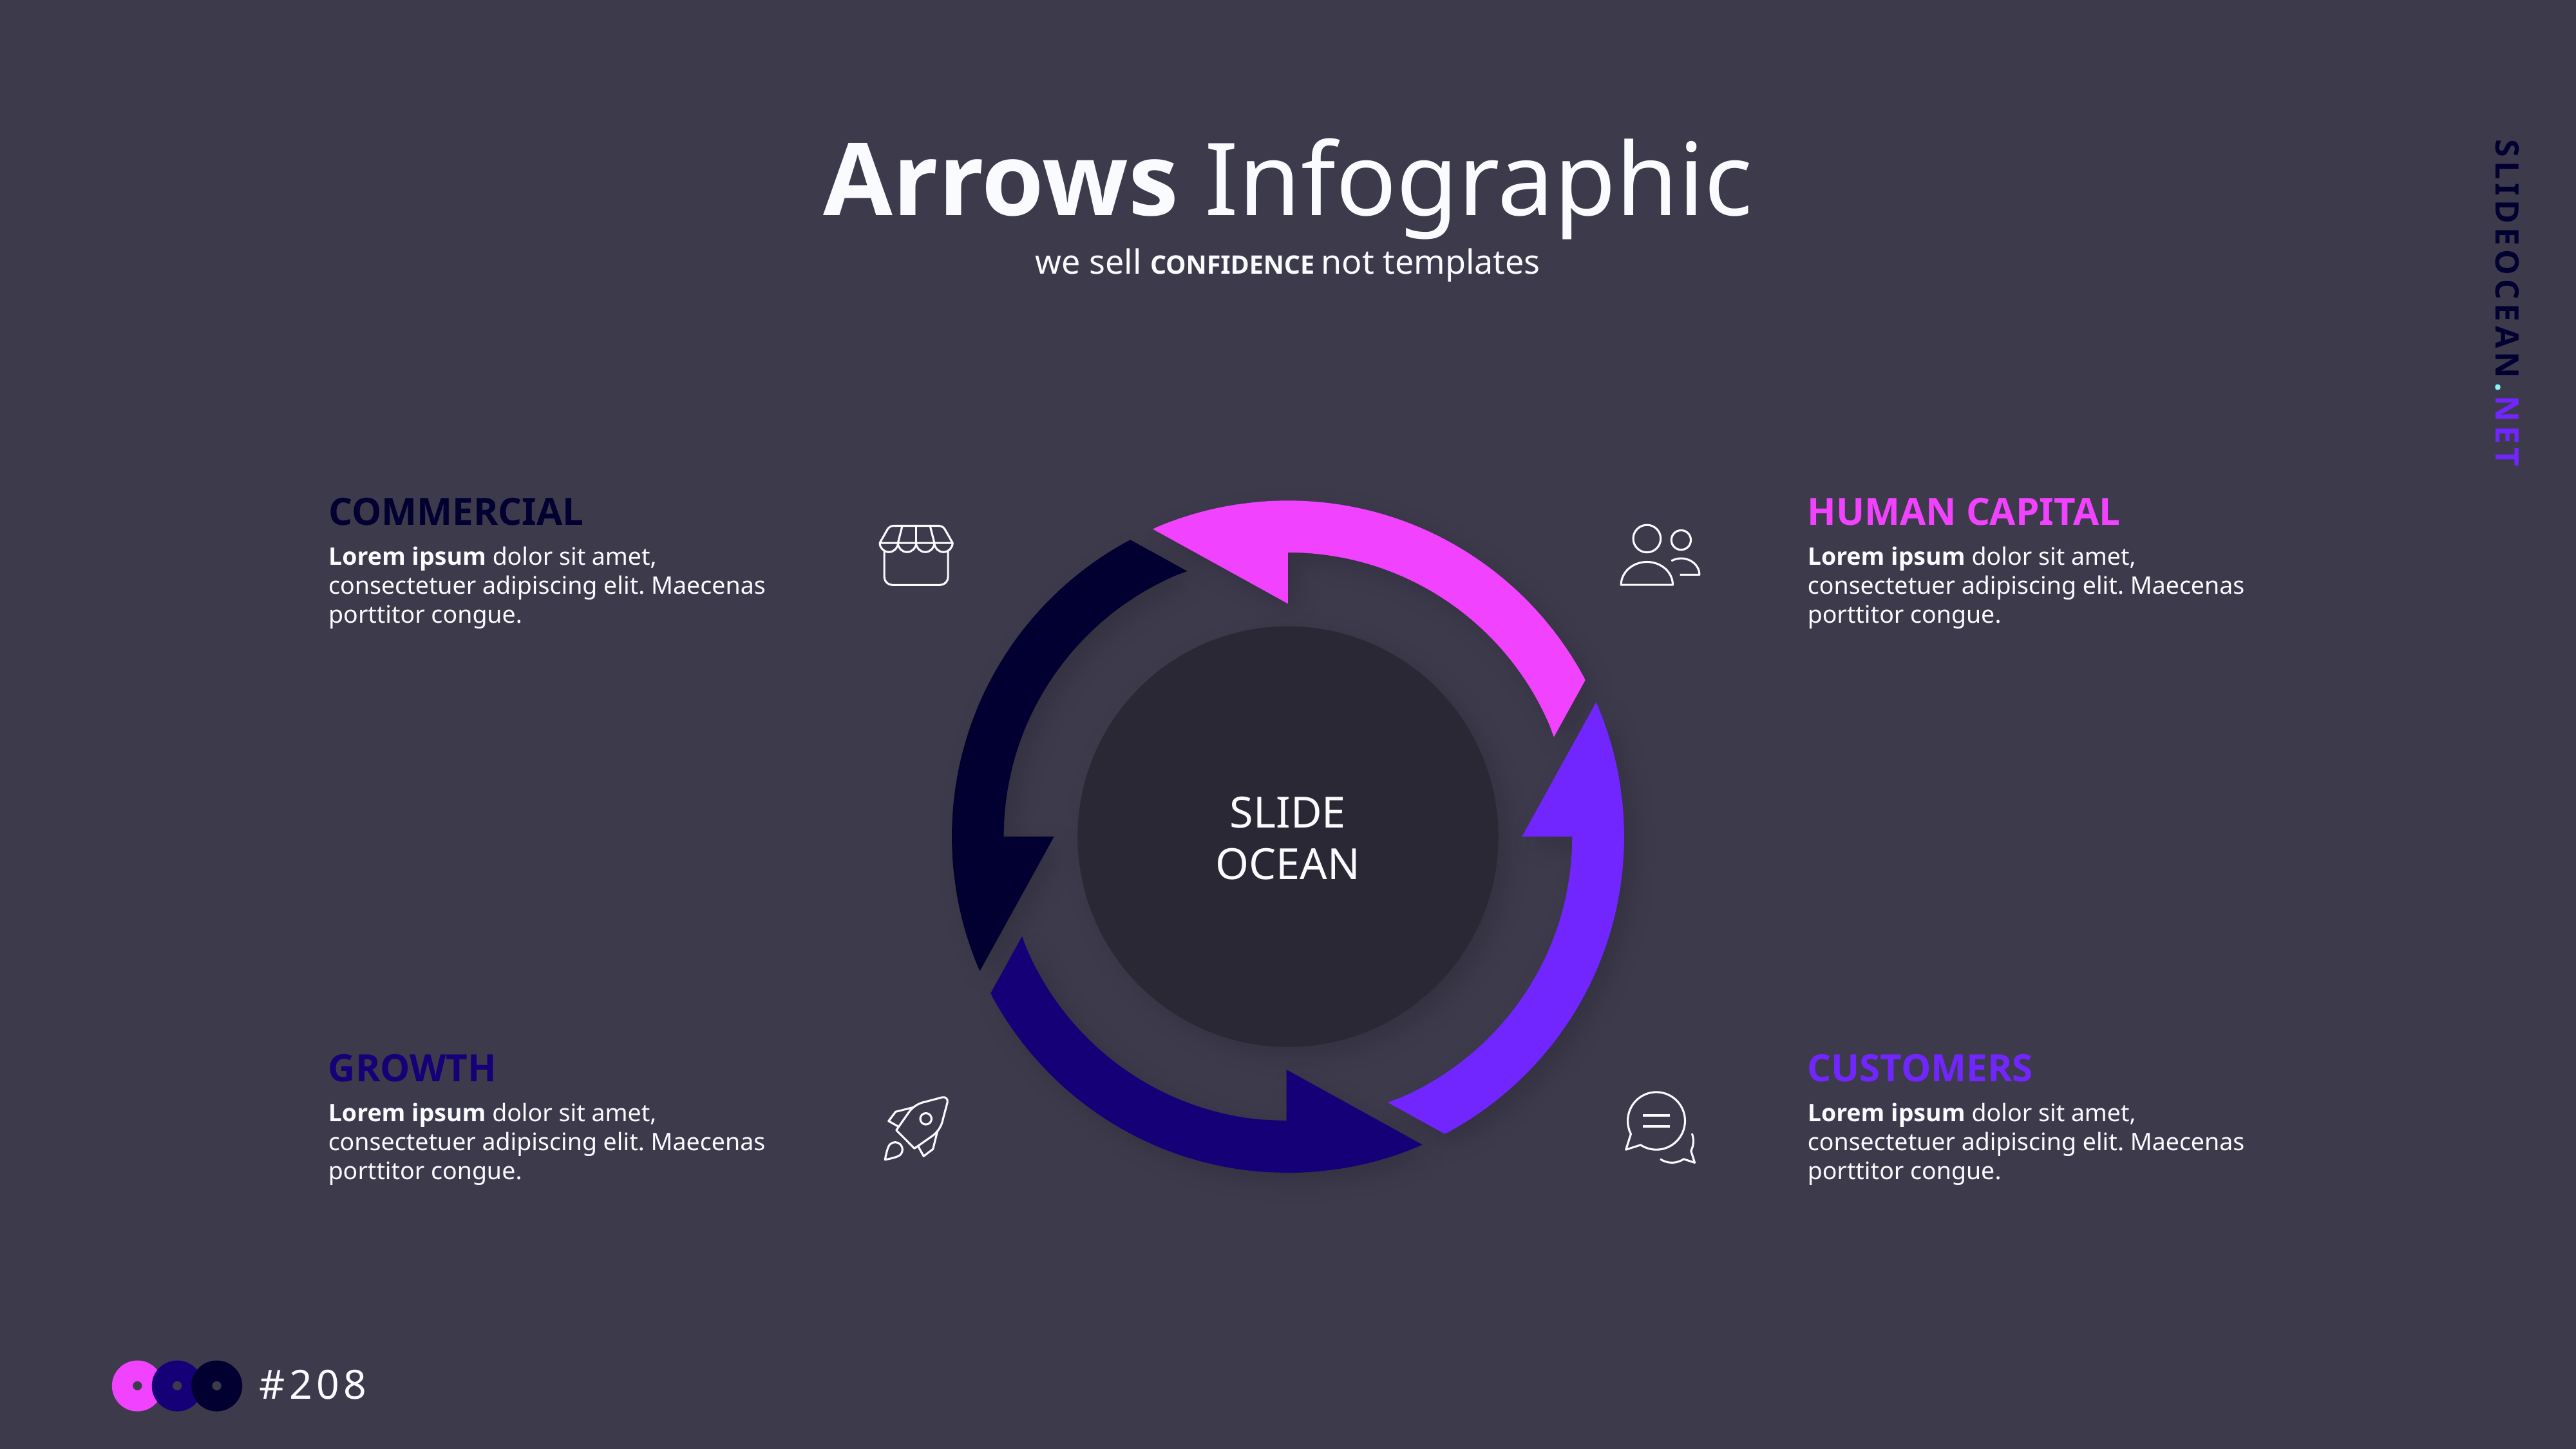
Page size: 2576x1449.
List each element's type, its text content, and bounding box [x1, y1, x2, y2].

text_box [1671, 530, 1691, 550]
text_box #208 [259, 1359, 402, 1408]
text_box SLIDE OCEAN [1076, 625, 1500, 1048]
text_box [318, 1039, 779, 1191]
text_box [318, 482, 779, 634]
text_box [1621, 562, 1673, 585]
text_box [1671, 558, 1700, 575]
text_box [989, 934, 1425, 1174]
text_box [1797, 1039, 2258, 1191]
text_box [880, 526, 953, 585]
text_box [885, 1142, 903, 1160]
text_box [1797, 482, 2258, 634]
text_box [1660, 1133, 1695, 1163]
text_box Arrows Infographic [813, 110, 1763, 241]
text_box we sell CONFIDENCE not templates [1026, 241, 1550, 285]
text_box [1633, 525, 1661, 553]
text_box [951, 538, 1190, 973]
text_box [888, 1097, 948, 1157]
text_box [1150, 499, 1587, 740]
text_box [1385, 700, 1625, 1135]
text_box [1625, 1092, 1685, 1150]
